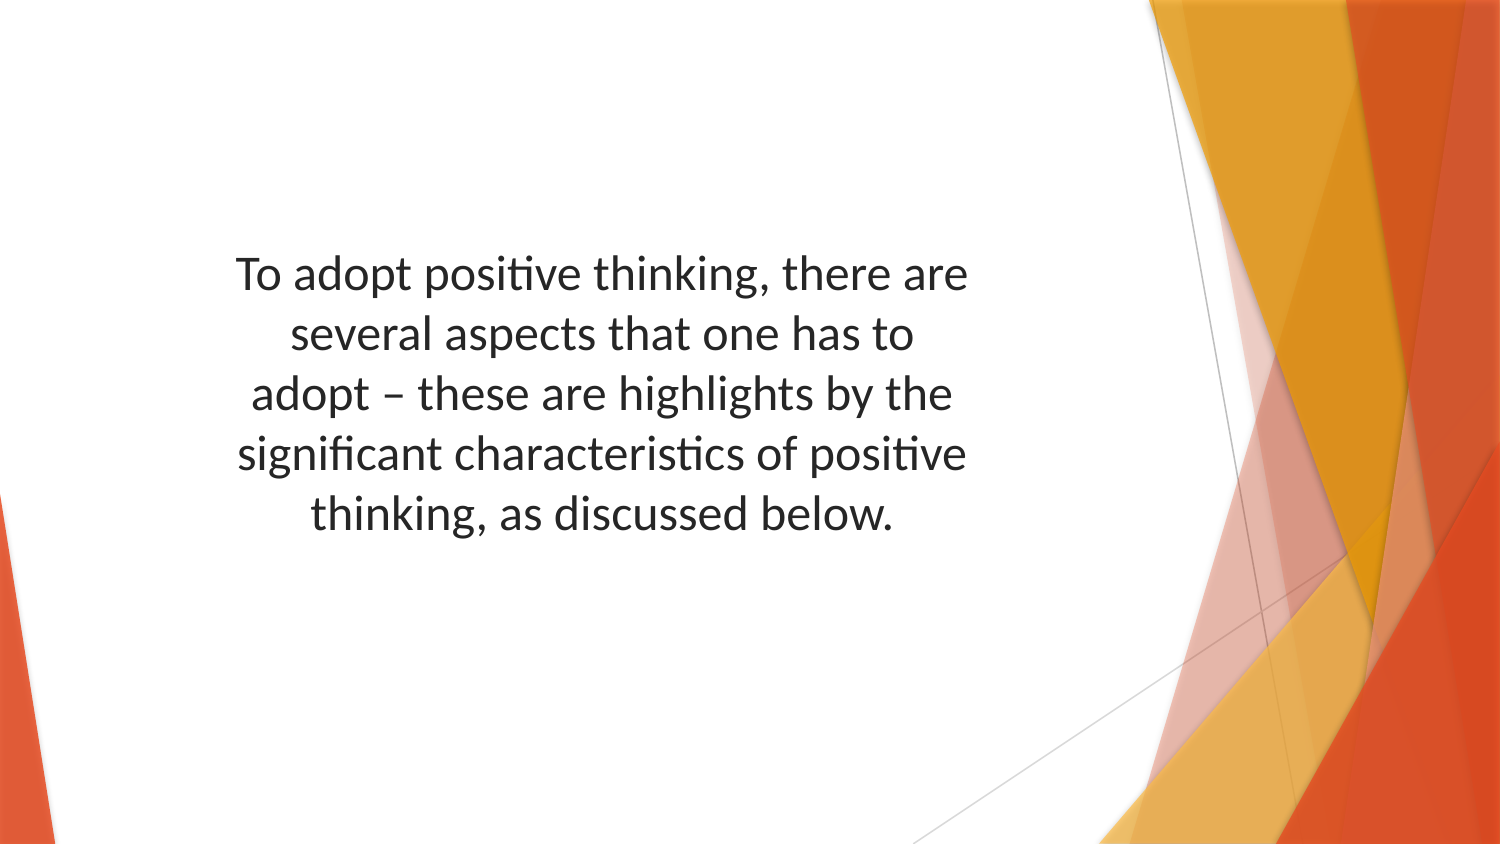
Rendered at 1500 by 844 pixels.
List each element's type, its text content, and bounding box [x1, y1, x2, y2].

list To adopt positive thinking, there are several aspects that one has to adopt – these are highlights by the significant characteristics of positive thinking, as discussed below. [218, 232, 987, 682]
